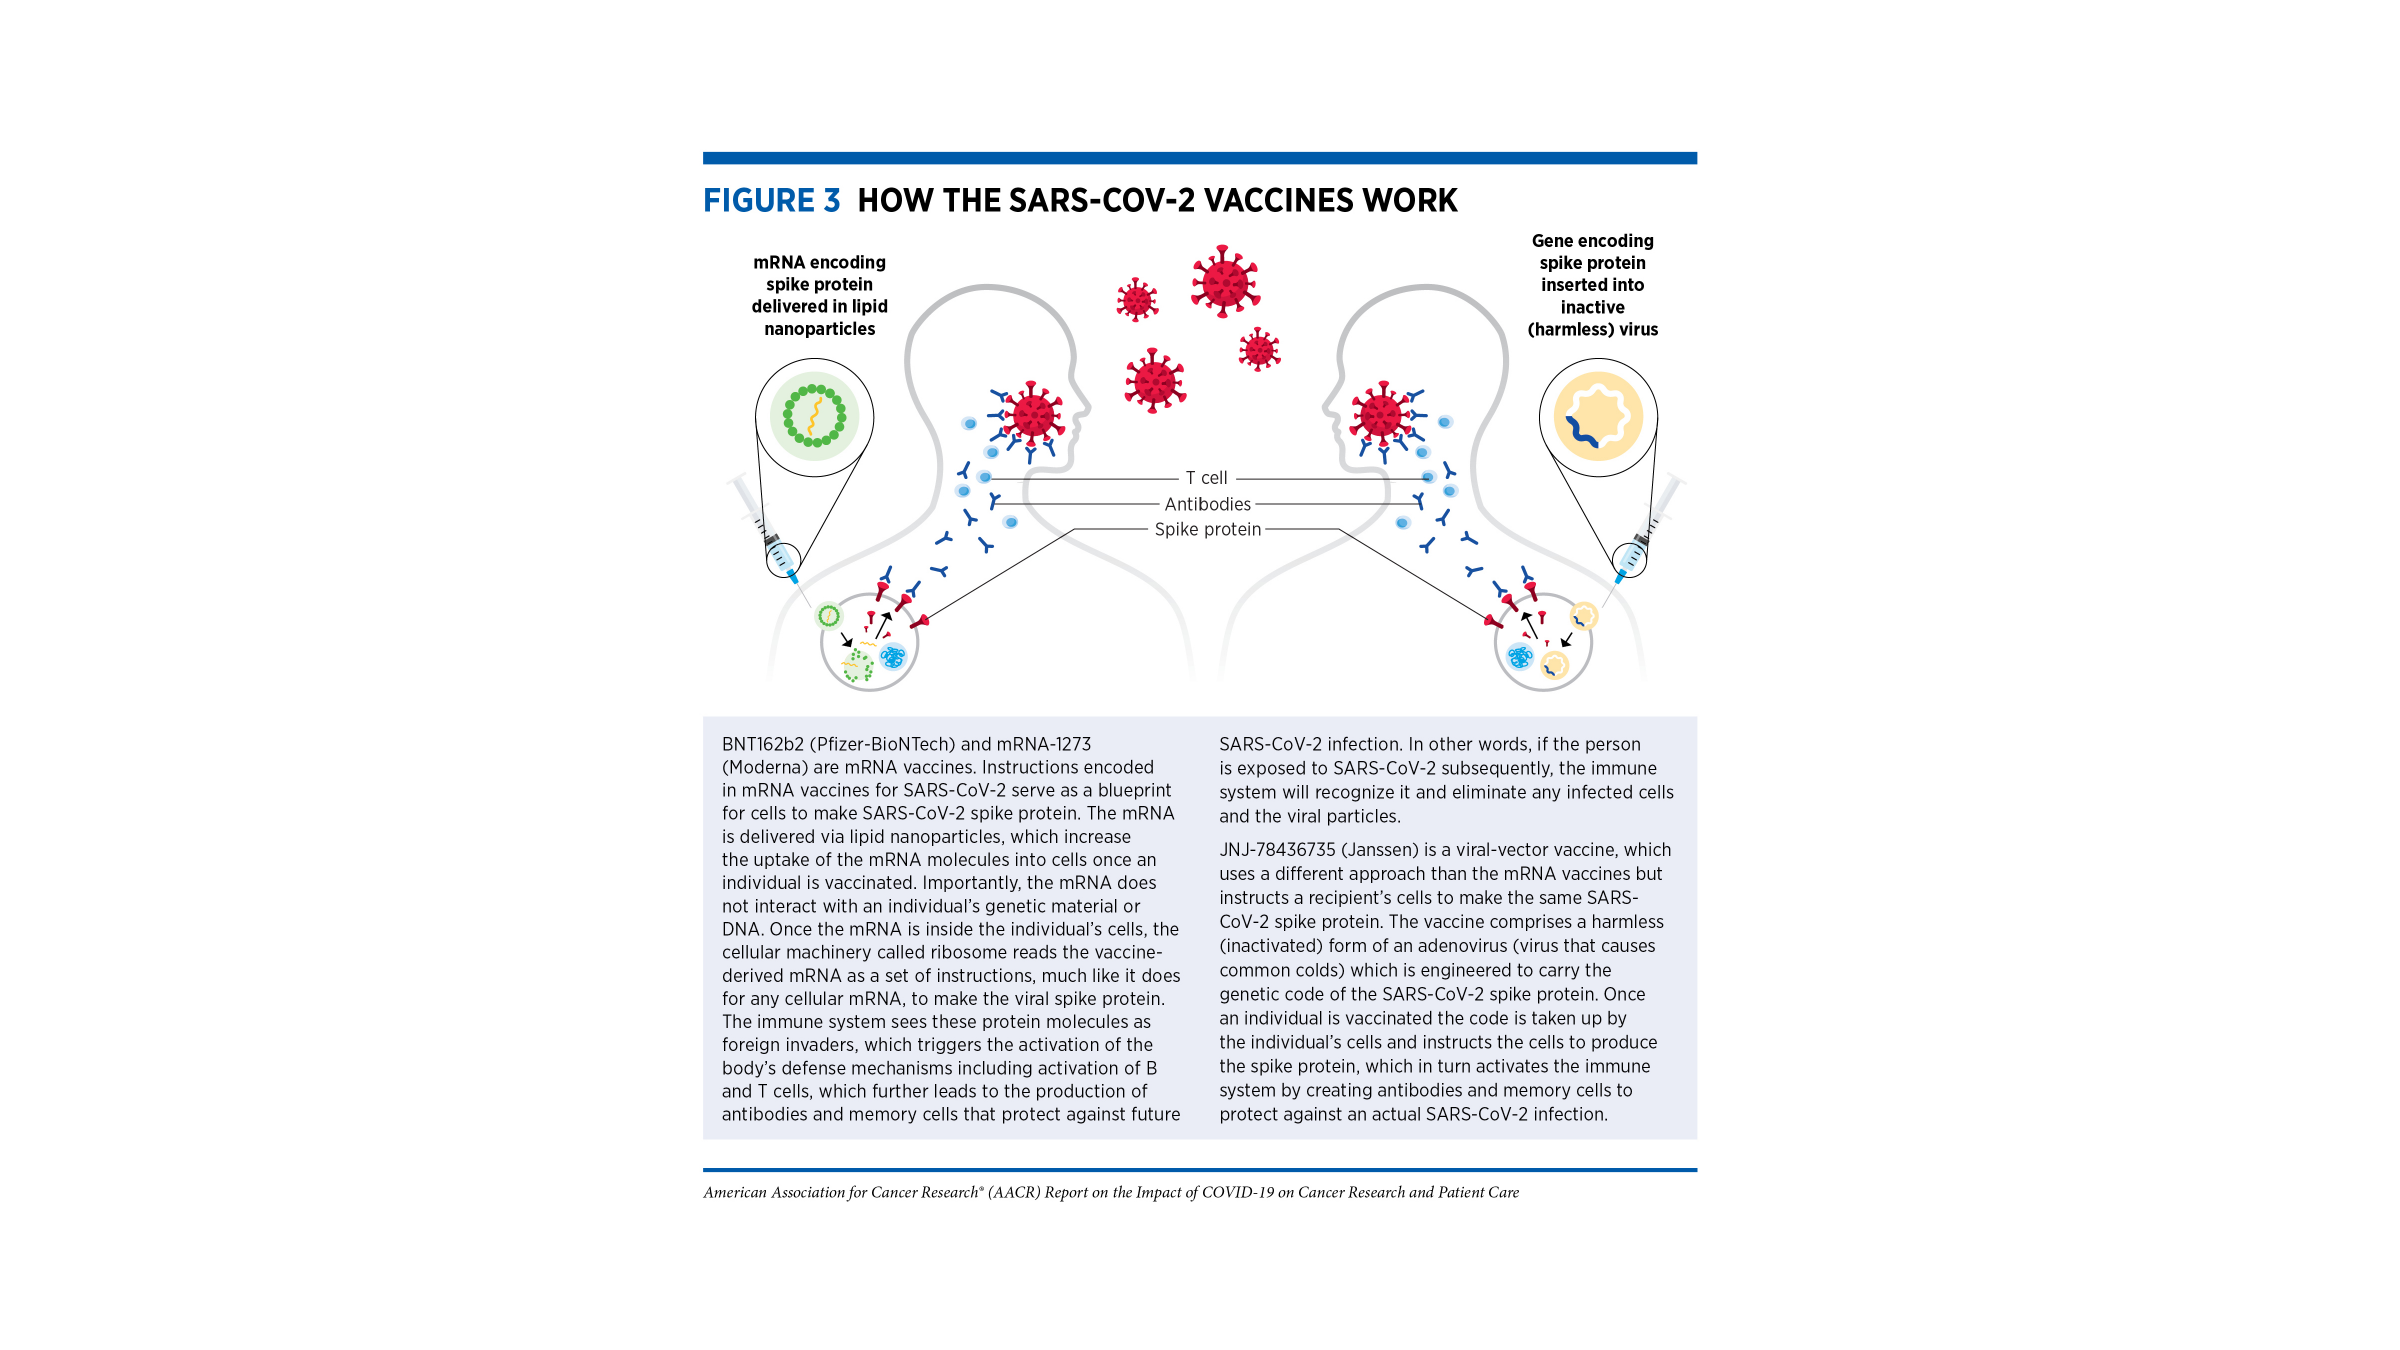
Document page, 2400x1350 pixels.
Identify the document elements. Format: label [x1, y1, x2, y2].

picture [687, 137, 1713, 1213]
